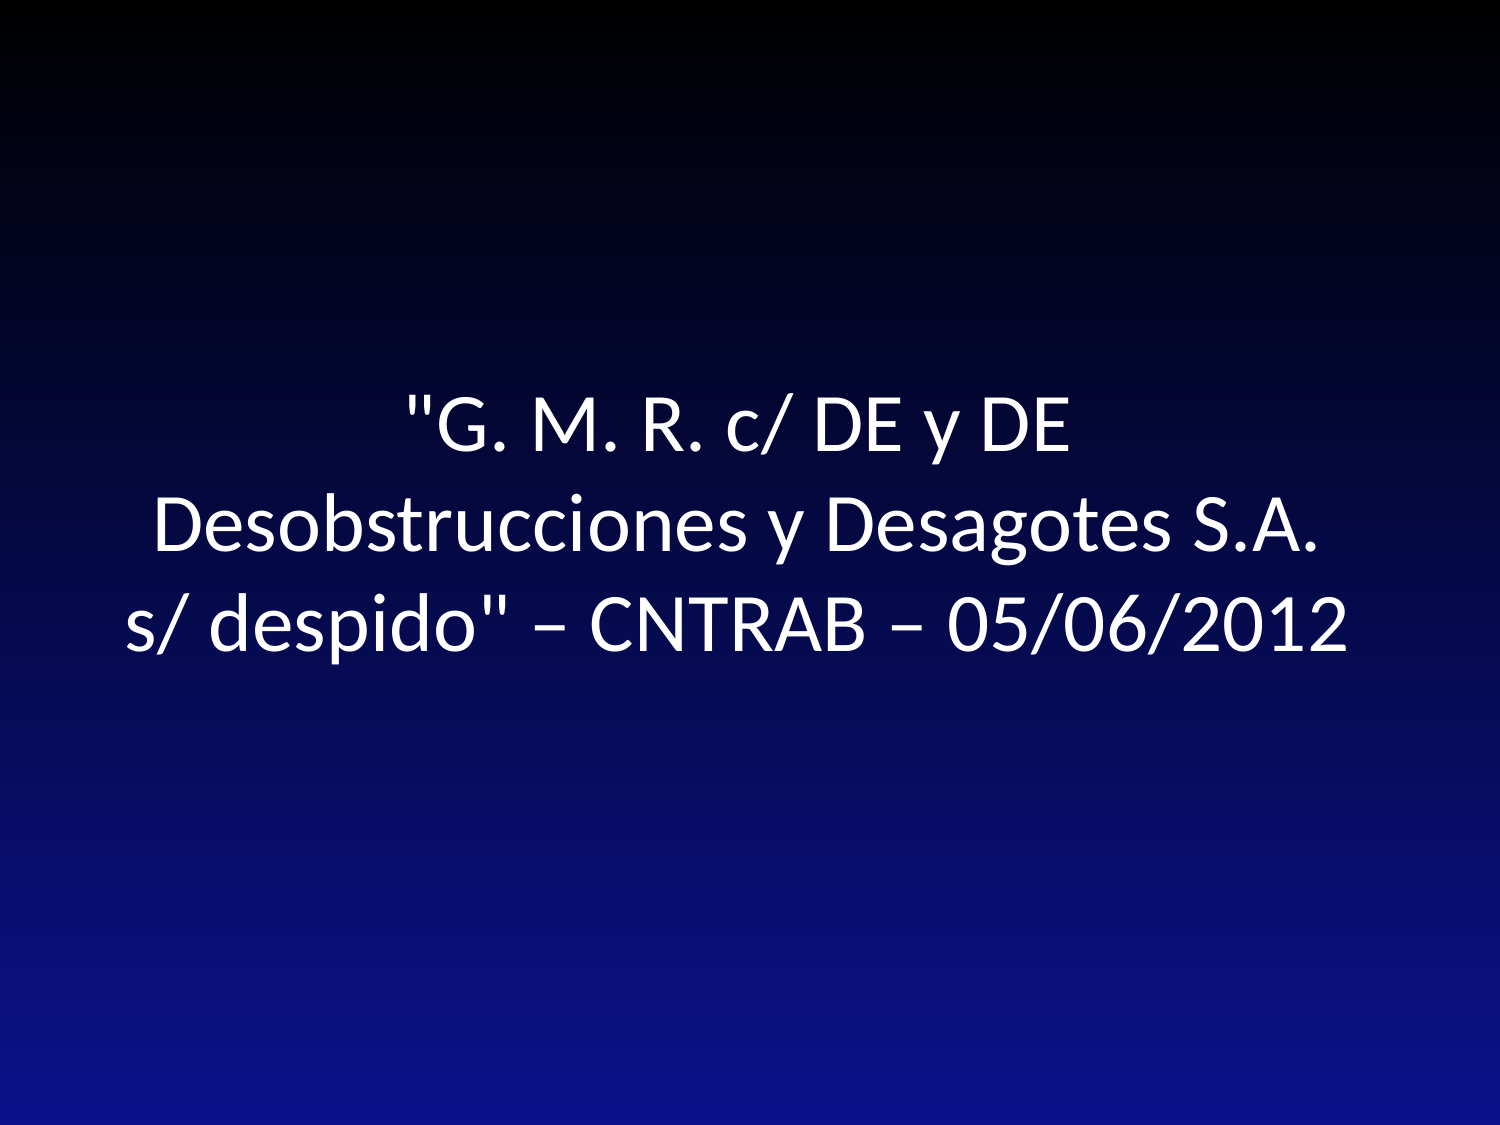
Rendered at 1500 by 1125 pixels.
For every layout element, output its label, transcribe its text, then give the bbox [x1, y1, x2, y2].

title "G. M. R. c/ DE y DE Desobstrucciones y Desagotes S.A. s/ despido" – CNTRAB – 05/06/2012 [100, 255, 1376, 882]
